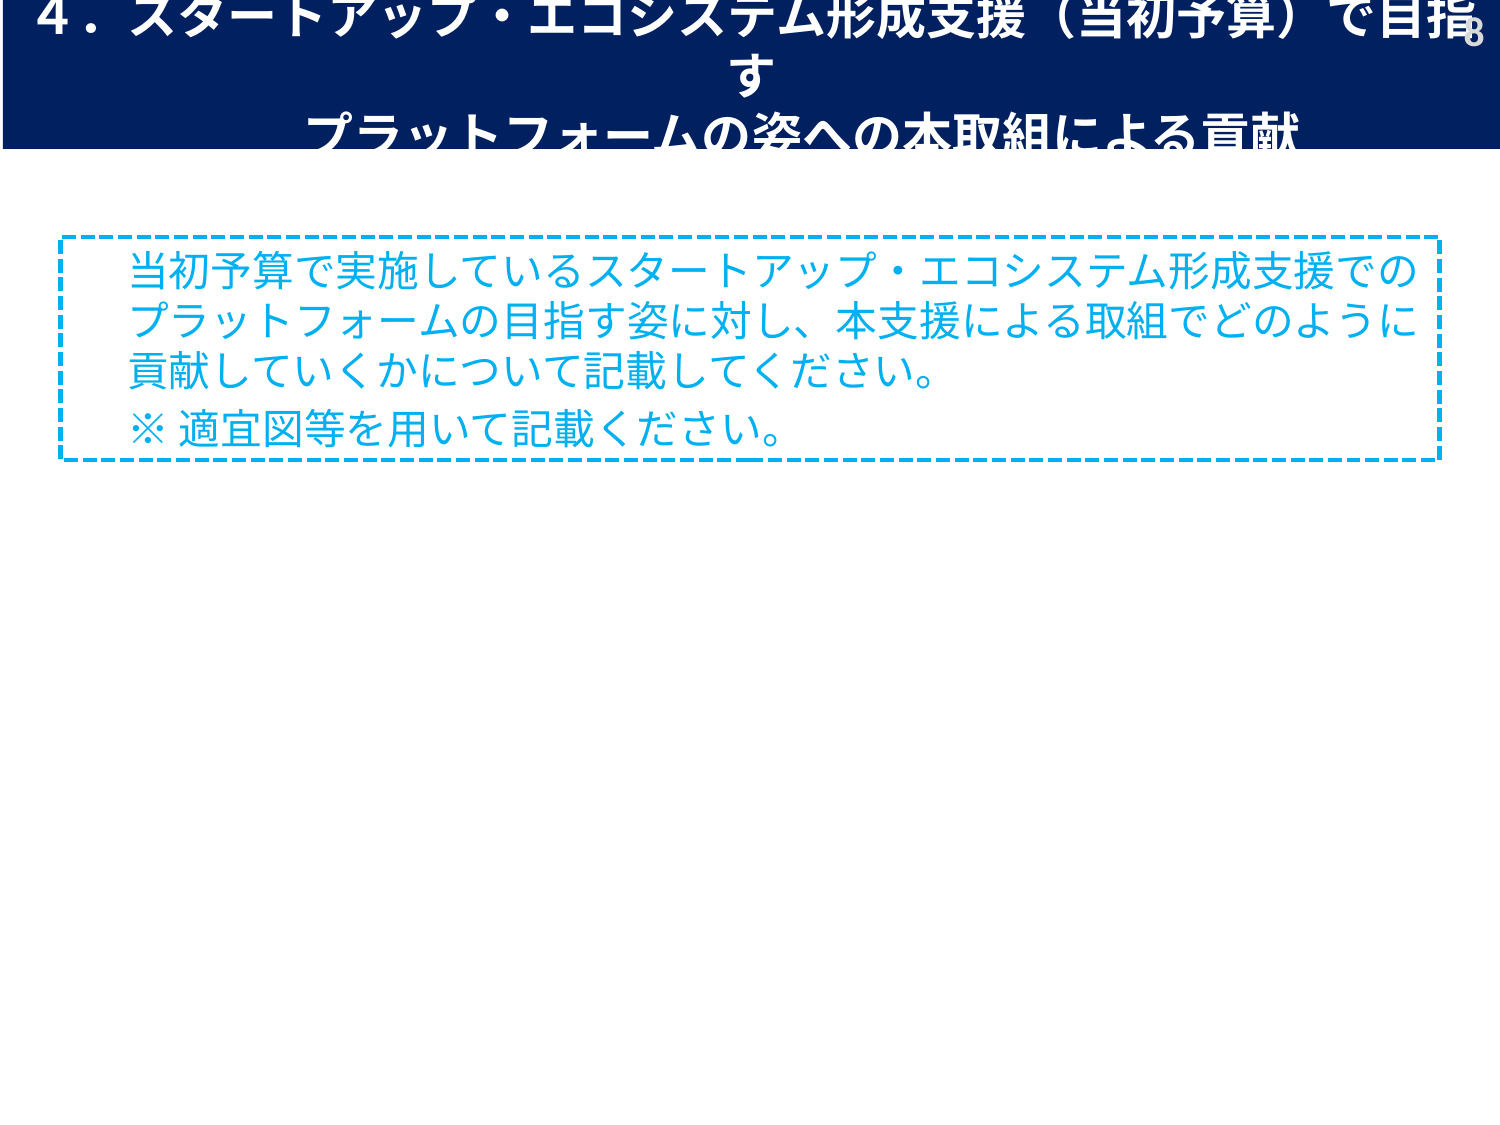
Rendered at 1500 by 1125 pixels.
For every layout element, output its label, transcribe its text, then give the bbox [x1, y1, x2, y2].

slide_number 8 [1149, 0, 1500, 60]
text_box ４．スタートアップ・エコシステム形成支援（当初予算）で目指す プラットフォームの姿への本取組による貢献 [2, 0, 1500, 149]
text_box 当初予算で実施しているスタートアップ・エコシステム形成支援でのプラットフォームの目指す姿に対し、本支援による取組でどのように貢献していくかについて記載してください。 ※適宜図等を用いて記載ください。 [60, 236, 1440, 461]
